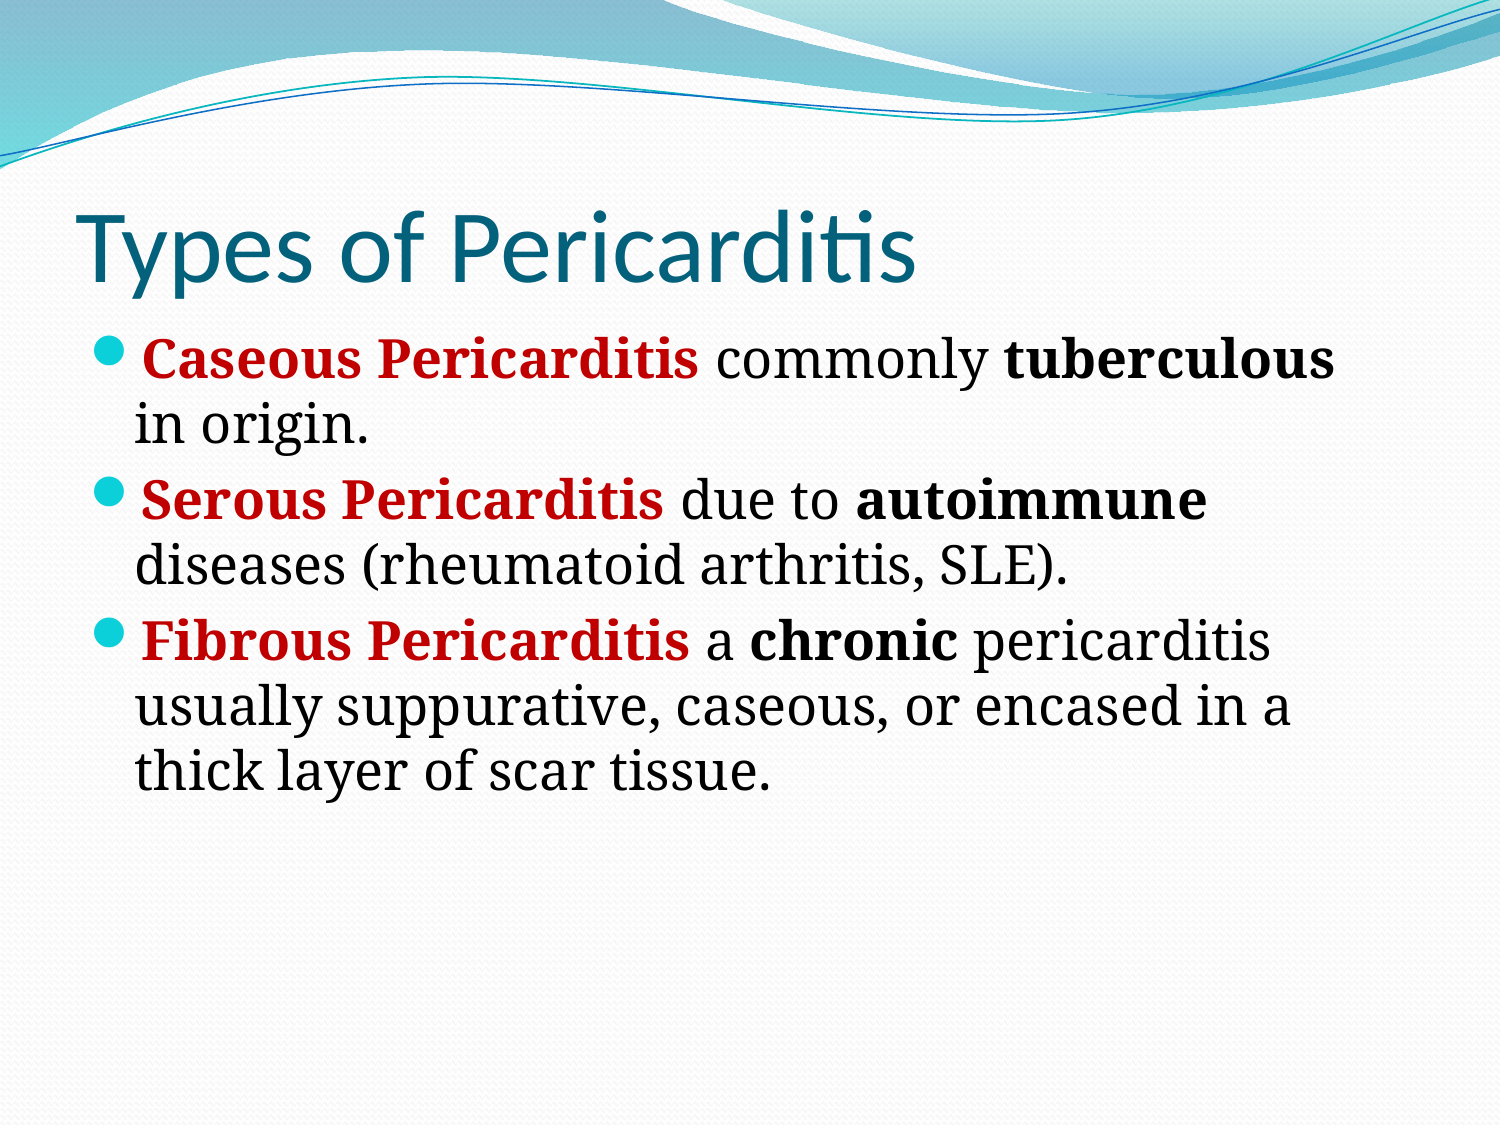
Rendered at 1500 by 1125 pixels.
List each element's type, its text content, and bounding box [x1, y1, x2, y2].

list Caseous Pericarditis commonly tuberculous in origin. Serous Pericarditis due to autoimmune diseases (rheumatoid arthritis, SLE). Fibrous Pericarditis a chronic pericarditis usually suppurative, caseous, or encased in a thick layer of scar tissue. [75, 317, 1425, 1038]
title Types of Pericarditis [75, 115, 1425, 303]
